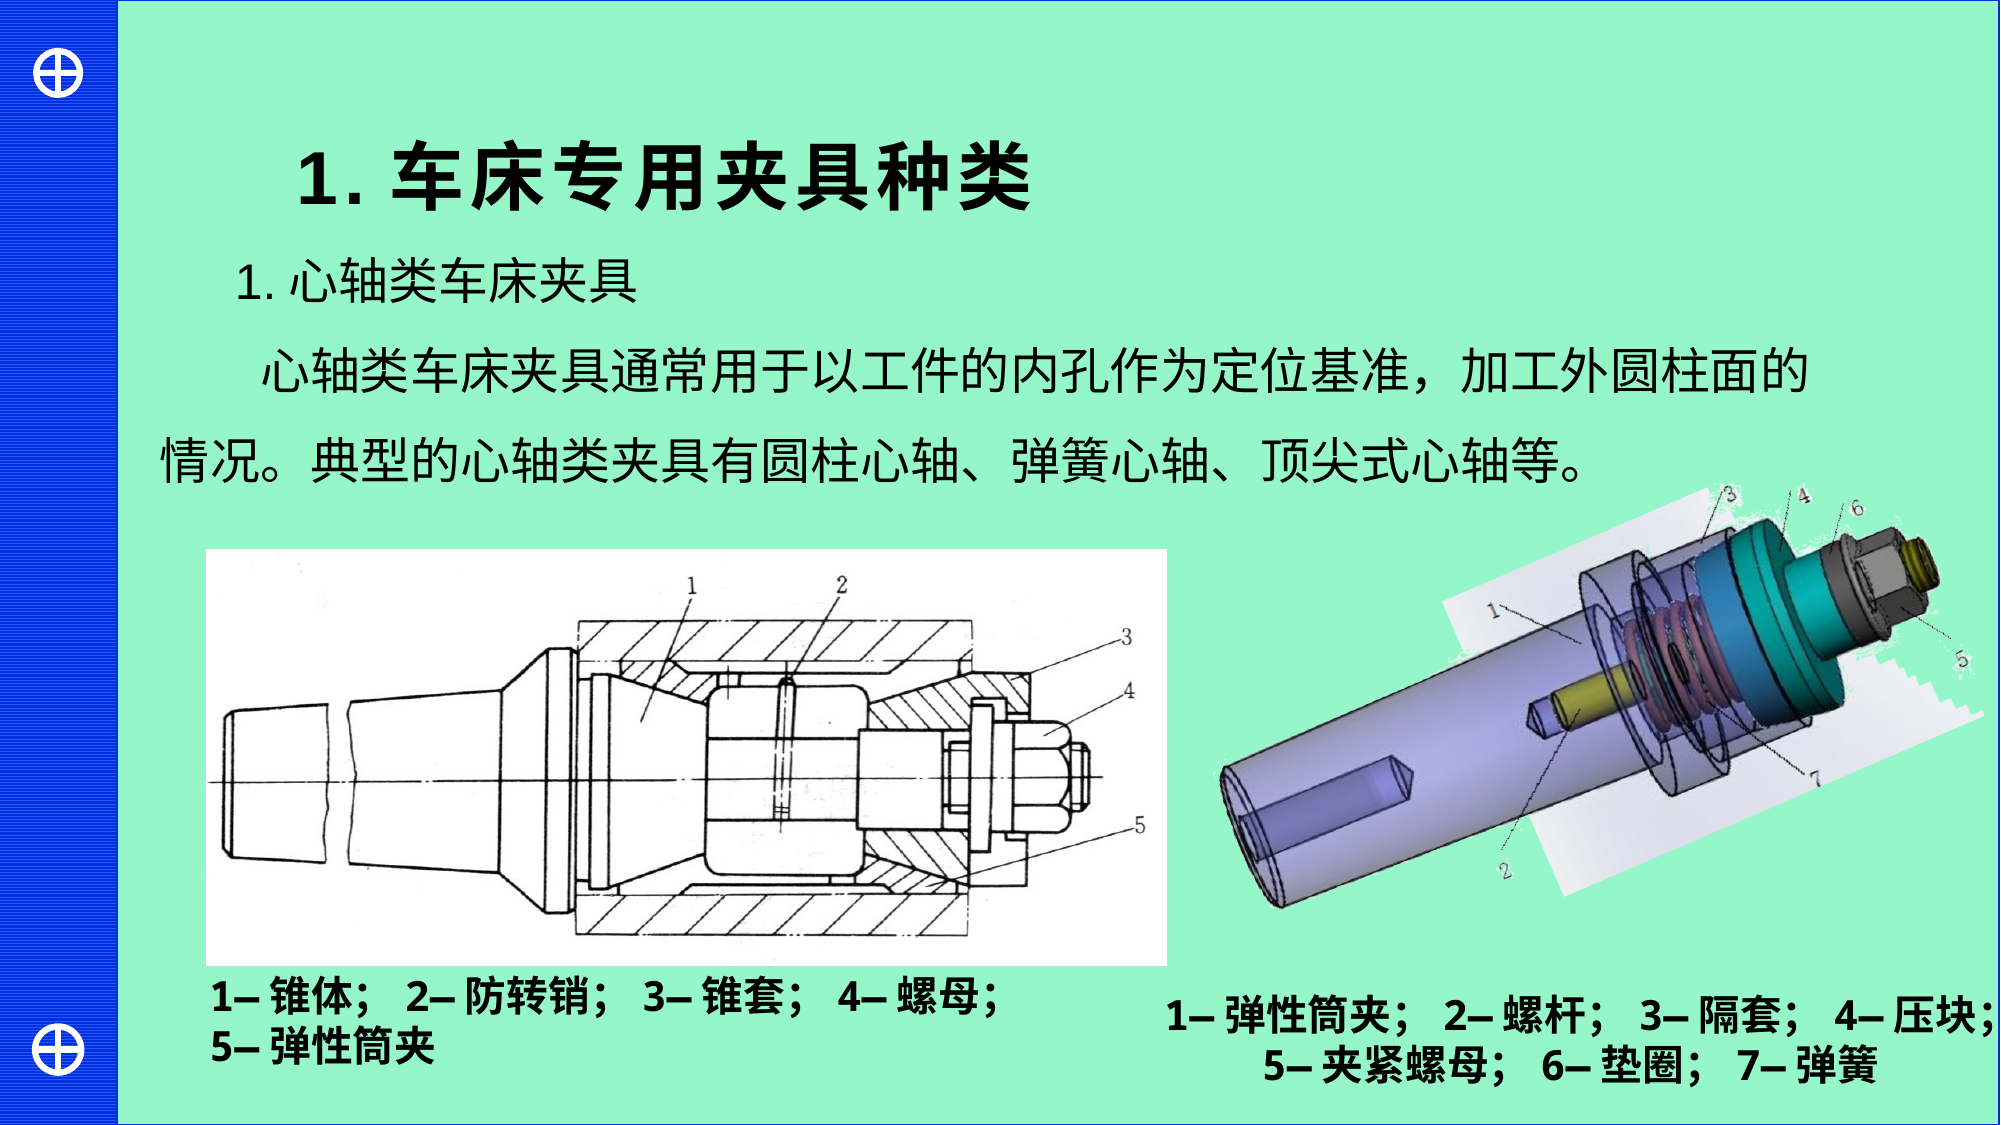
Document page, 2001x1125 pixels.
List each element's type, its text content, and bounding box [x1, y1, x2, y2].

text_box 1—锥体；2—防转销；3—锥套；4—螺母；5—弹性筒夹 [194, 962, 1003, 1077]
text_box 1.心轴类车床夹具 心轴类车床夹具通常用于以工件的内孔作为定位基准，加工外圆柱面的情况。典型的心轴类夹具有圆柱心轴、弹簧心轴、顶尖式心轴等。 [145, 212, 1853, 498]
picture [206, 549, 1167, 966]
picture [1173, 415, 2000, 981]
text_box 1.车床专用夹具种类 [173, 106, 1462, 212]
text_box 1—弹性筒夹；2—螺杆；3—隔套；4—压块；5—夹紧螺母；6—垫圈；7—弹簧 [1141, 981, 2000, 1125]
